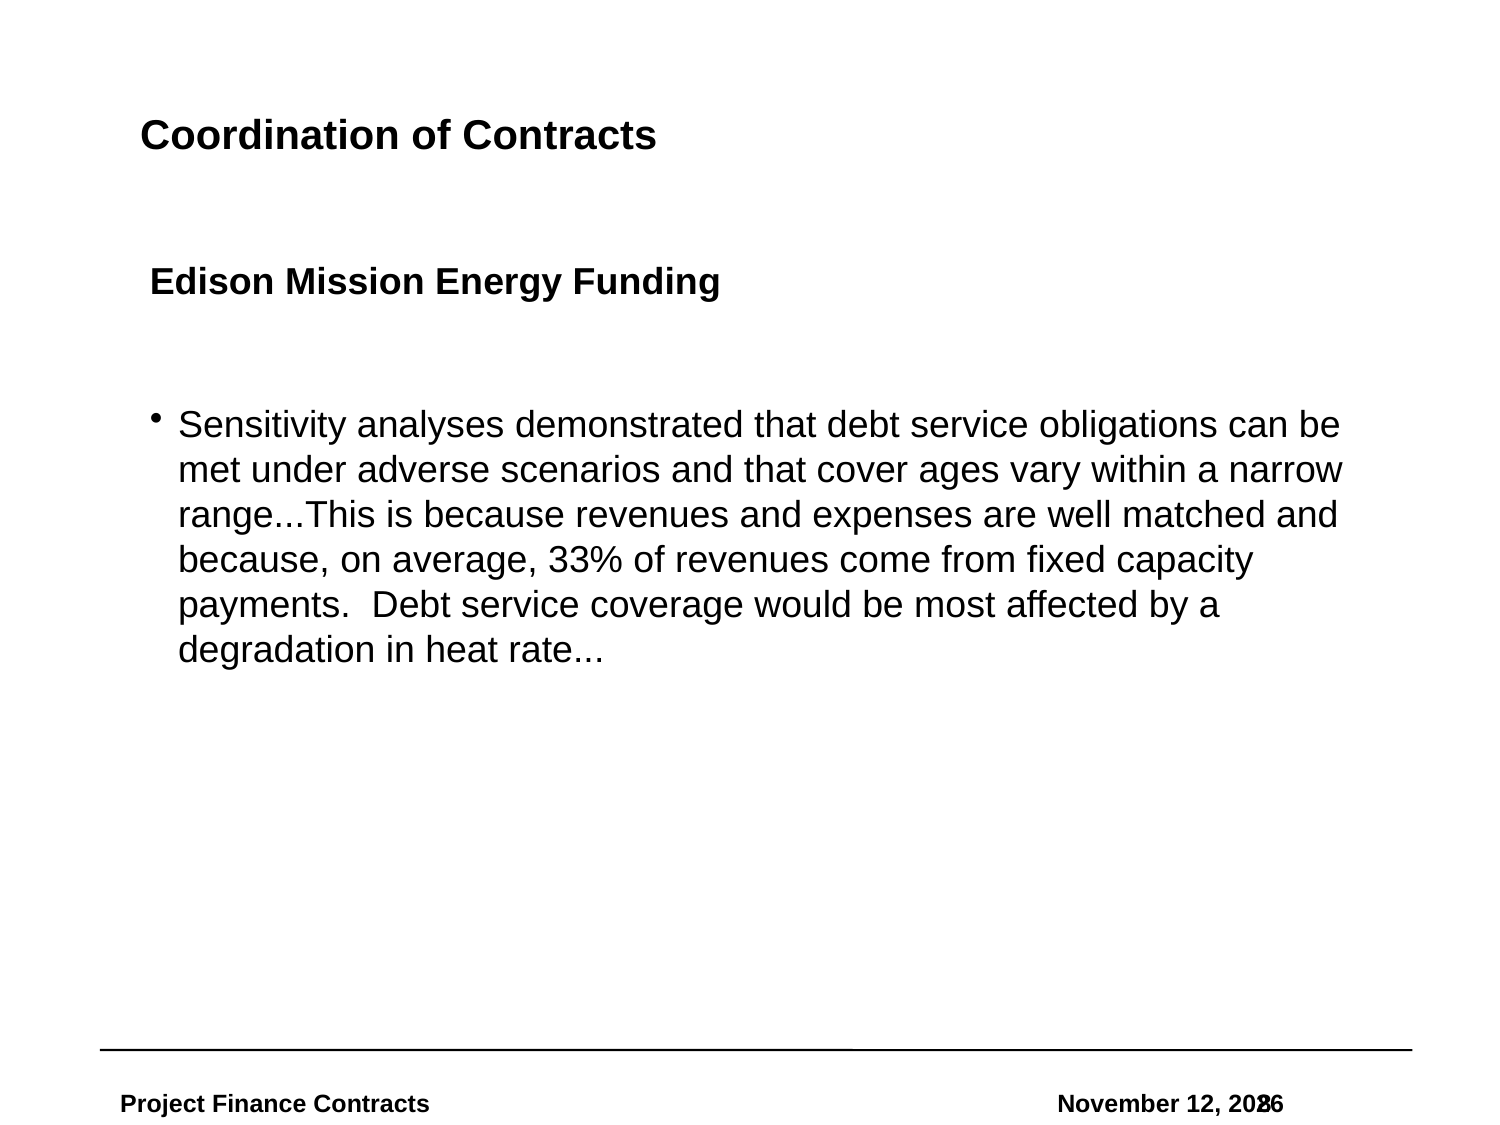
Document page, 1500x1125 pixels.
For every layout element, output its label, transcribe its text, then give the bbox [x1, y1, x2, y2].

list Edison Mission Energy Funding Sensitivity analyses demonstrated that debt service obligations can be met under adverse scenarios and that cover ages vary within a narrow range...This is because revenues and expenses are well matched and because, on average, 33% of revenues come from fixed capacity payments. Debt service coverage would be most affected by a degradation in heat rate... [124, 249, 1376, 1001]
title Coordination of Contracts [124, 99, 1288, 226]
